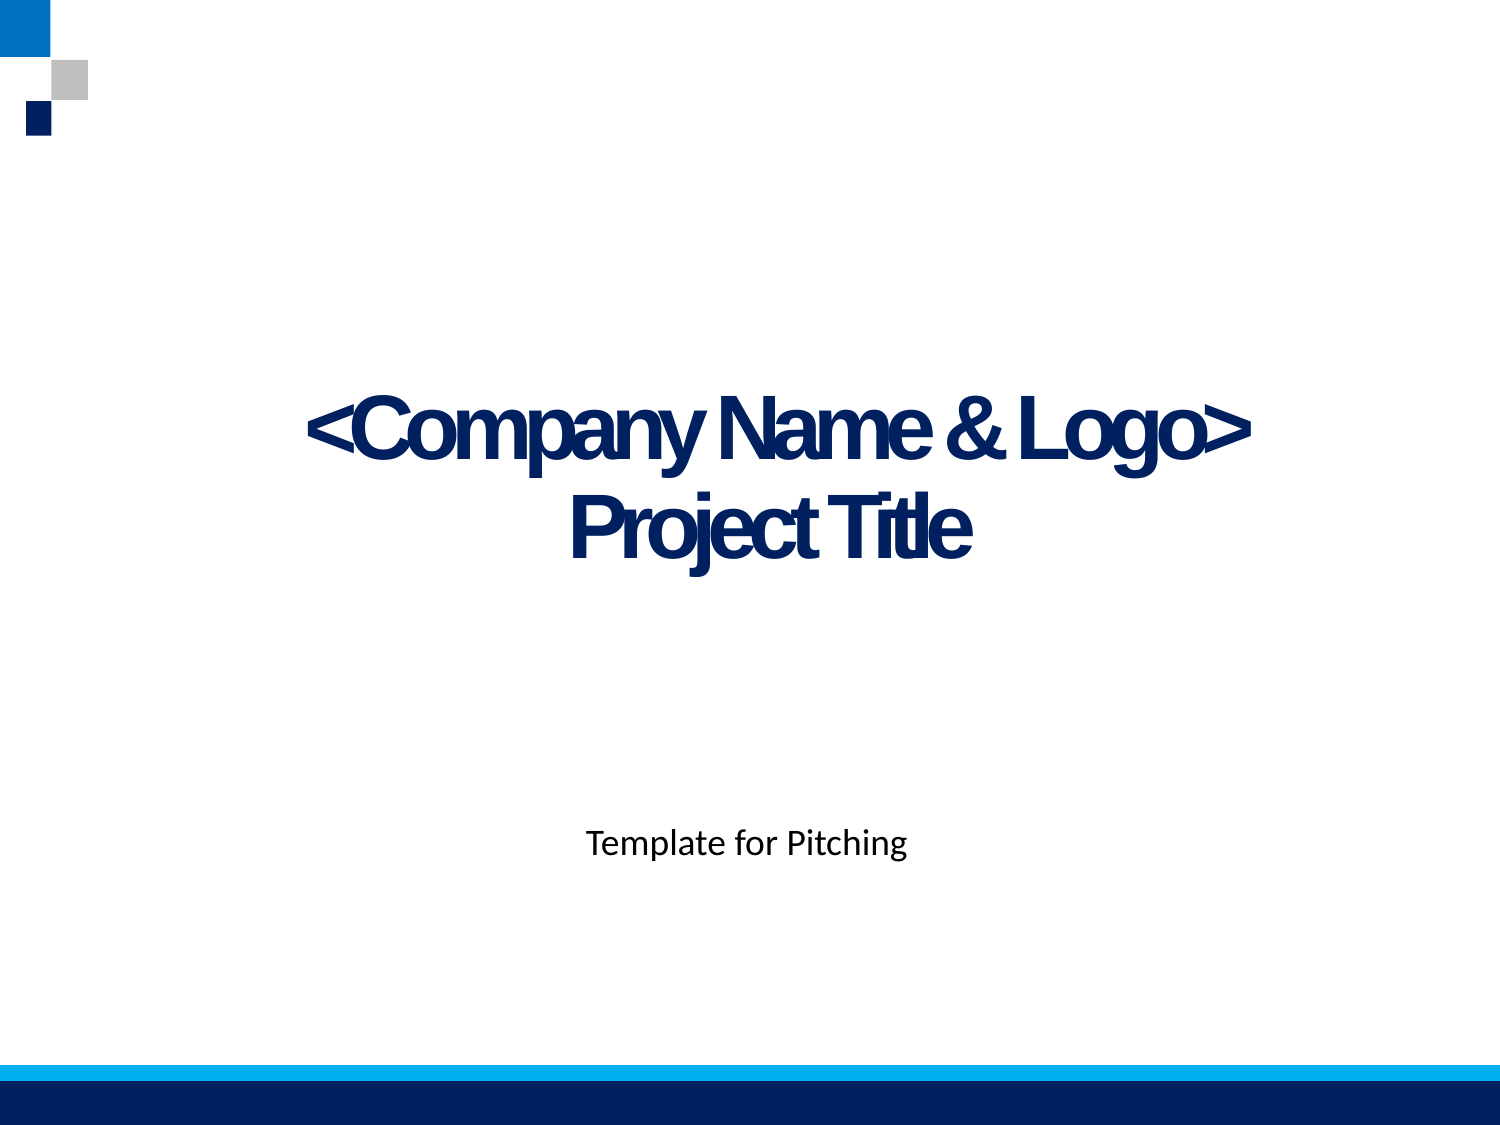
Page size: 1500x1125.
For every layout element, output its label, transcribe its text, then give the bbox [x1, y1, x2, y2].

title <Company Name & Logo> Project Title [112, 349, 1447, 587]
text_box Template for Pitching [371, 810, 1122, 871]
